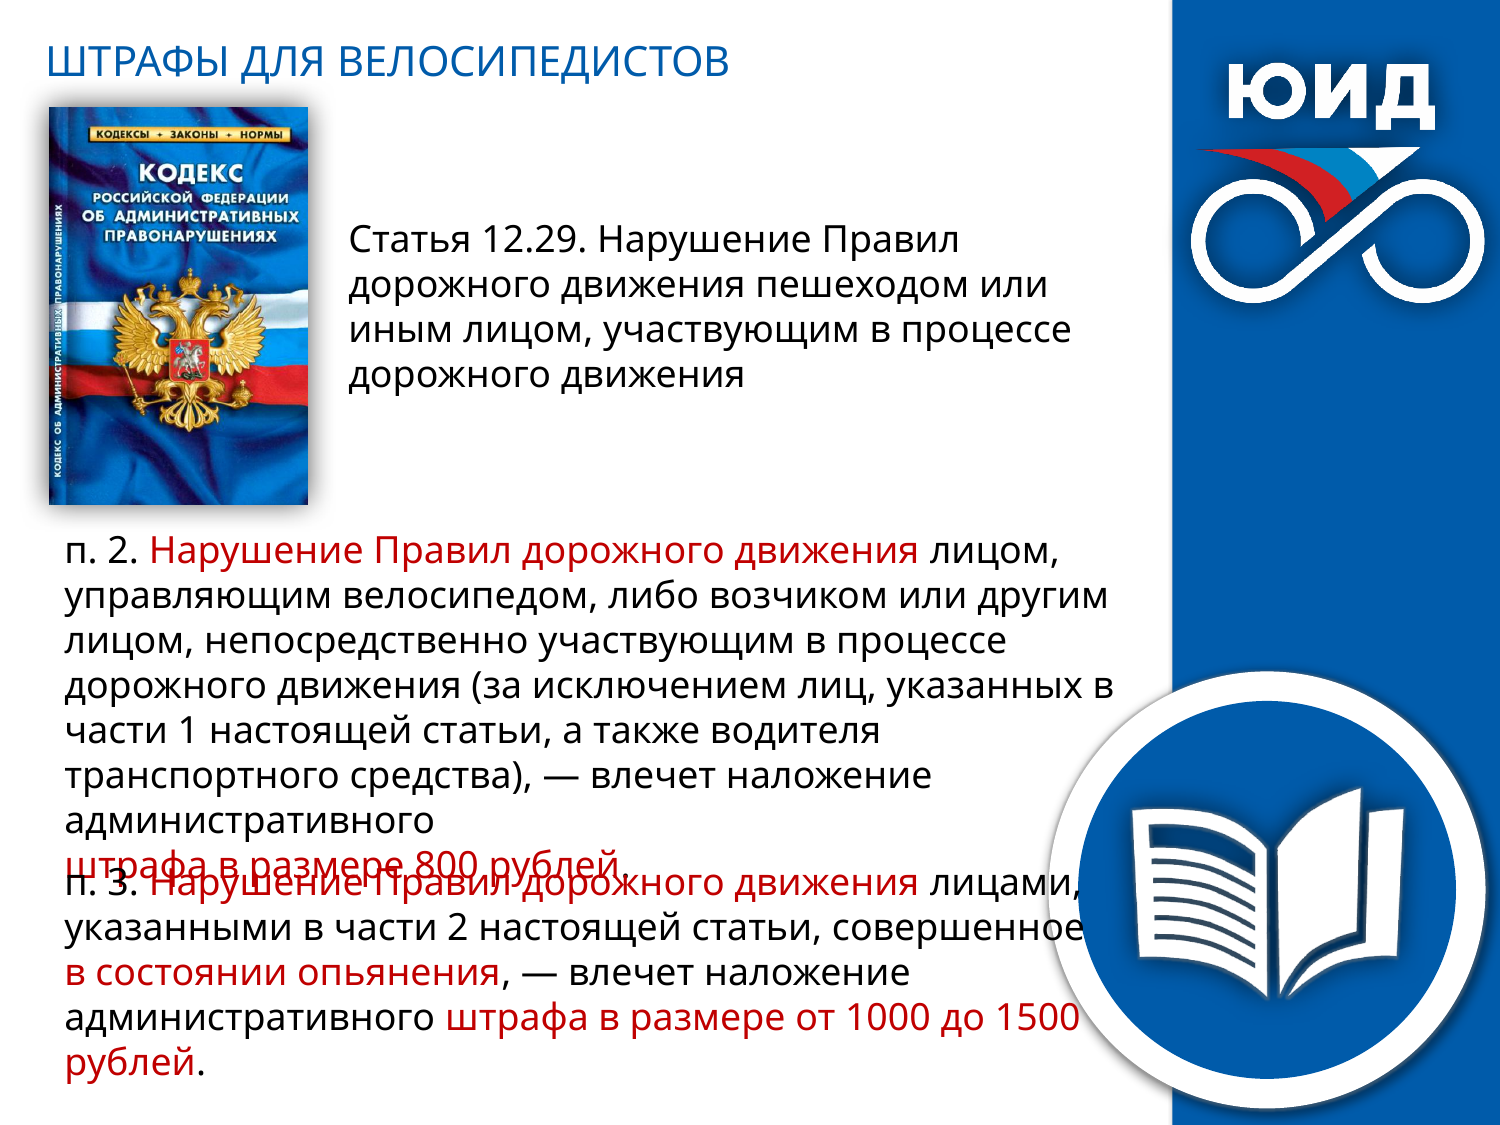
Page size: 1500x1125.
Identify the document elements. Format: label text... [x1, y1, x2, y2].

text_box ШТРАФЫ ДЛЯ ВЕЛОСИПЕДИСТОВ [31, 26, 1048, 92]
text_box п. 3. Нарушение Правил дорожного движения лицами, указанными в части 2 настоящей статьи, совершенное в состоянии опьянения, — влечет наложение административного штрафа в размере от 1000 до 1500 рублей. [49, 805, 1048, 1091]
picture [49, 107, 308, 505]
text_box Статья 12.29. Нарушение Правил дорожного движения пешеходом или иным лицом, участвующим в процессе дорожного движения [333, 207, 1048, 402]
text_box п. 2. Нарушение Правил дорожного движения лицом, управляющим велосипедом, либо возчиком или другим лицом, непосредственно участвующим в процессе дорожного движения (за исключением лиц, указанных в части 1 настоящей статьи, а также водителя транспортного средства), — влечет наложение административного штрафа в размере 800 рублей. [49, 519, 1048, 805]
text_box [1048, 0, 1500, 1125]
